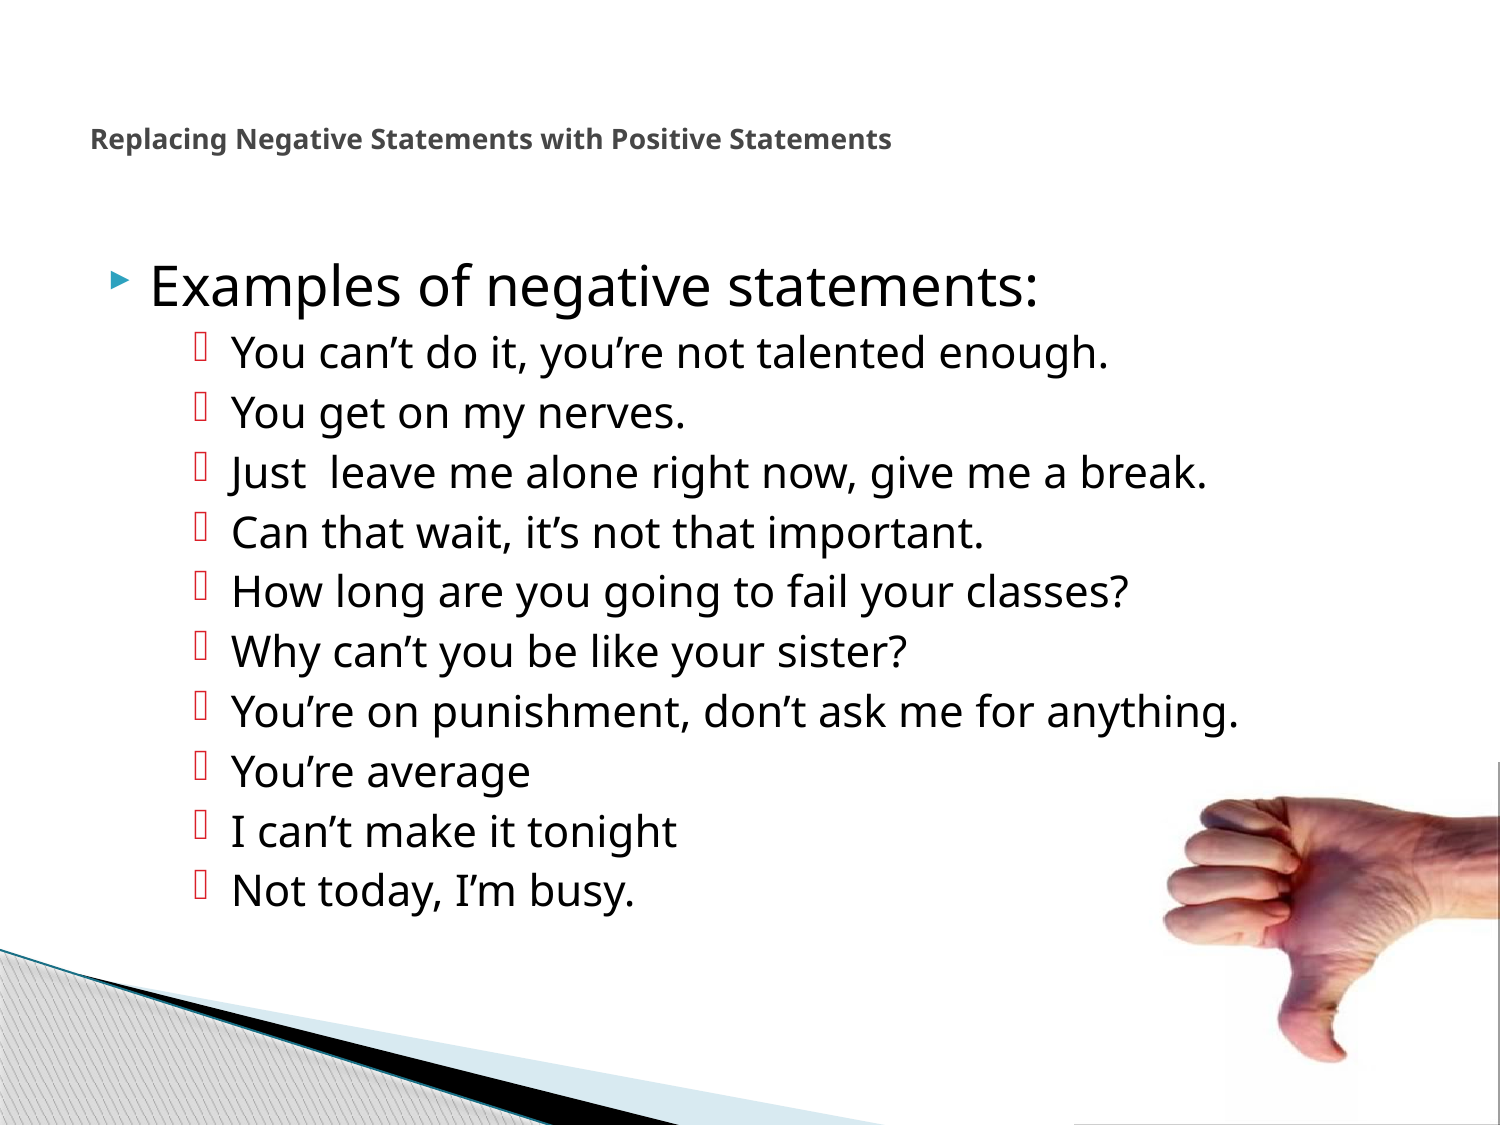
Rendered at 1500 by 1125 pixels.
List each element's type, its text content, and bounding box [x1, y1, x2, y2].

list Examples of negative statements: You can’t do it, you’re not talented enough. You get on my nerves. Just leave me alone right now, give me a break. Can that wait, it’s not that important. How long are you going to fail your classes? Why can’t you be like your sister? You’re on punishment, don’t ask me for anything. You’re average I can’t make it tonight Not today, I’m busy. [75, 243, 1425, 986]
title Replacing Negative Statements with Positive Statements [75, 45, 1425, 233]
picture [1074, 762, 1500, 1125]
